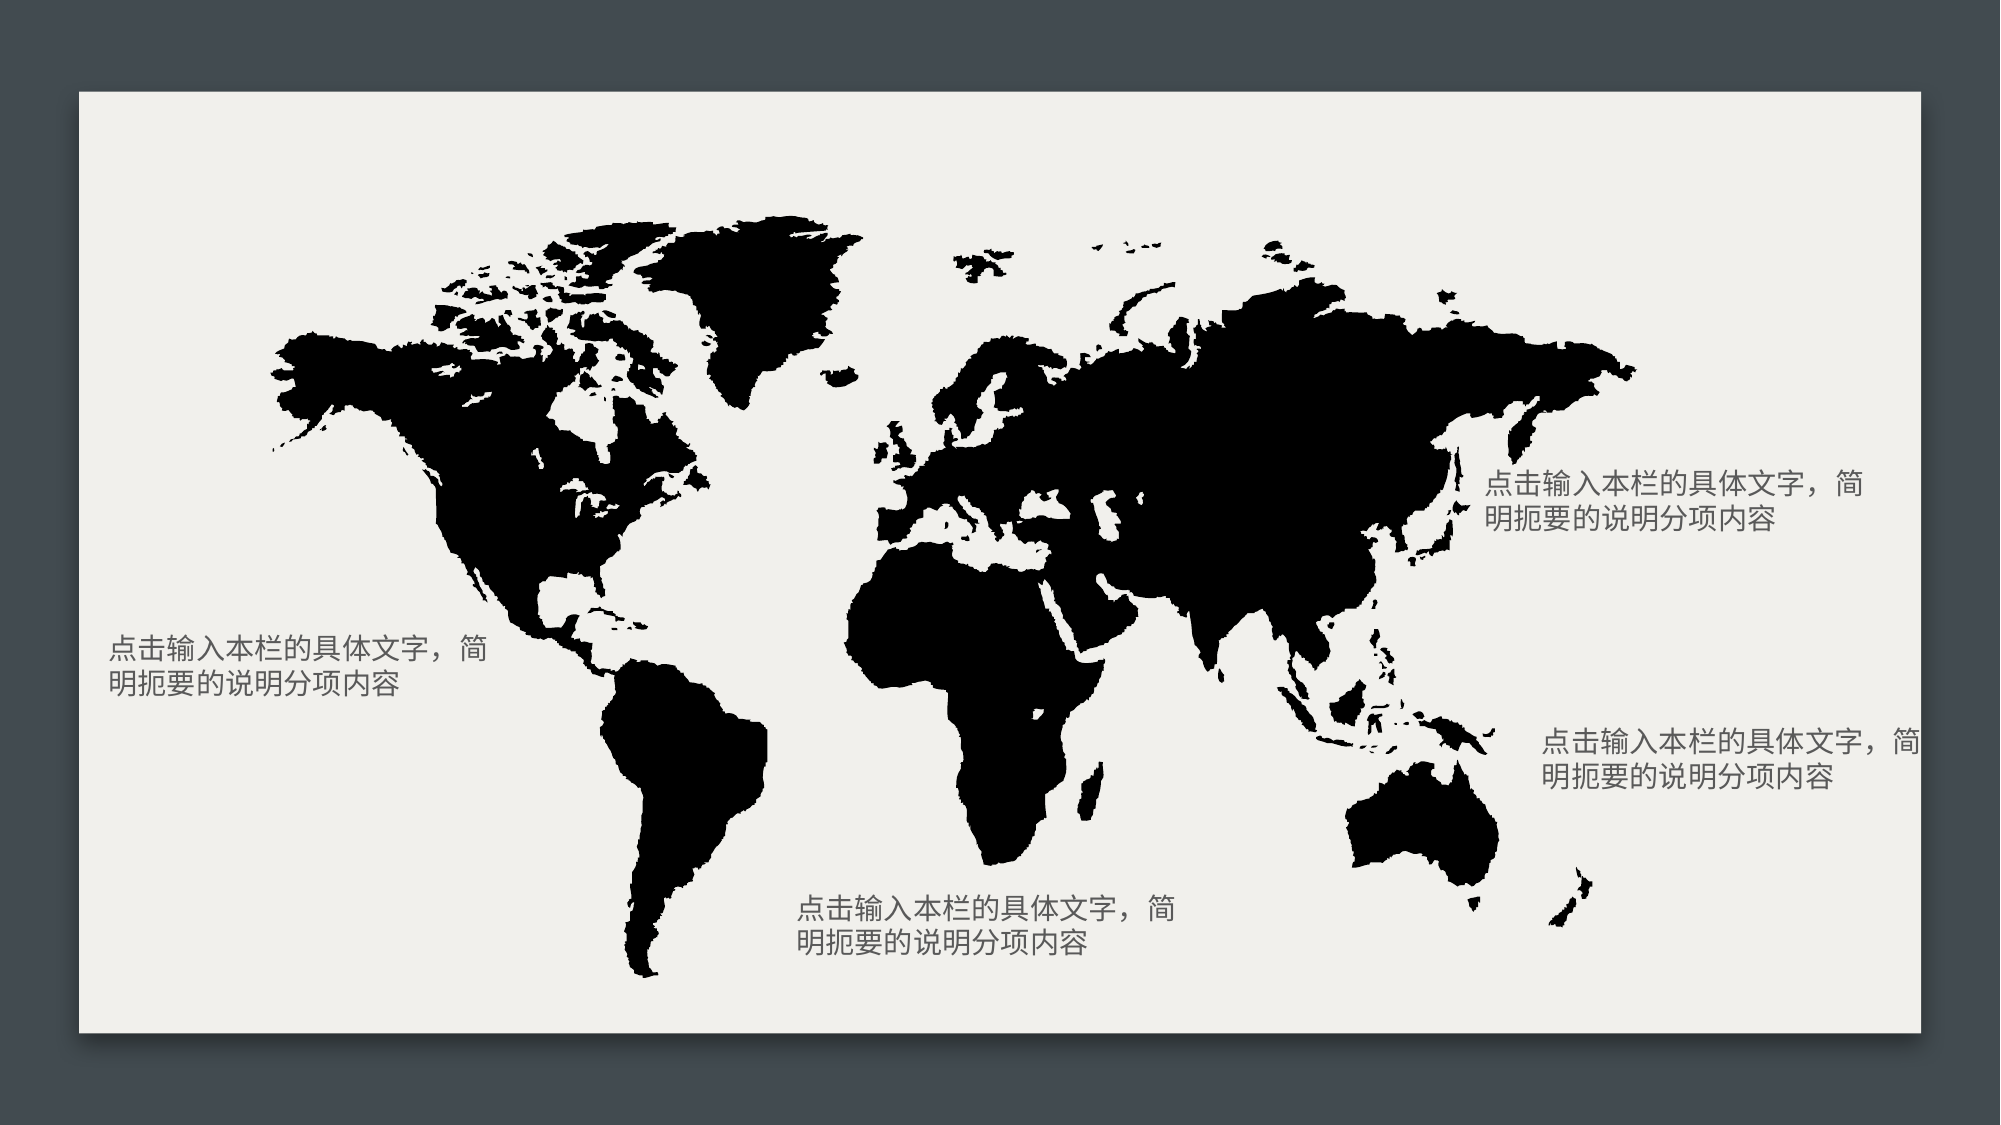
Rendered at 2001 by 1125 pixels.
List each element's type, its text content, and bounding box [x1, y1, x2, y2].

text_box 点击输入本栏的具体文字，简明扼要的说明分项内容 [1638, 715, 1939, 801]
text_box 点击输入本栏的具体文字，简明扼要的说明分项内容 [93, 622, 269, 708]
text_box 点击输入本栏的具体文字，简明扼要的说明分项内容 [1638, 457, 1881, 543]
text_box [79, 91, 1922, 1034]
text_box [0, 0, 2000, 1125]
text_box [269, 215, 1638, 979]
